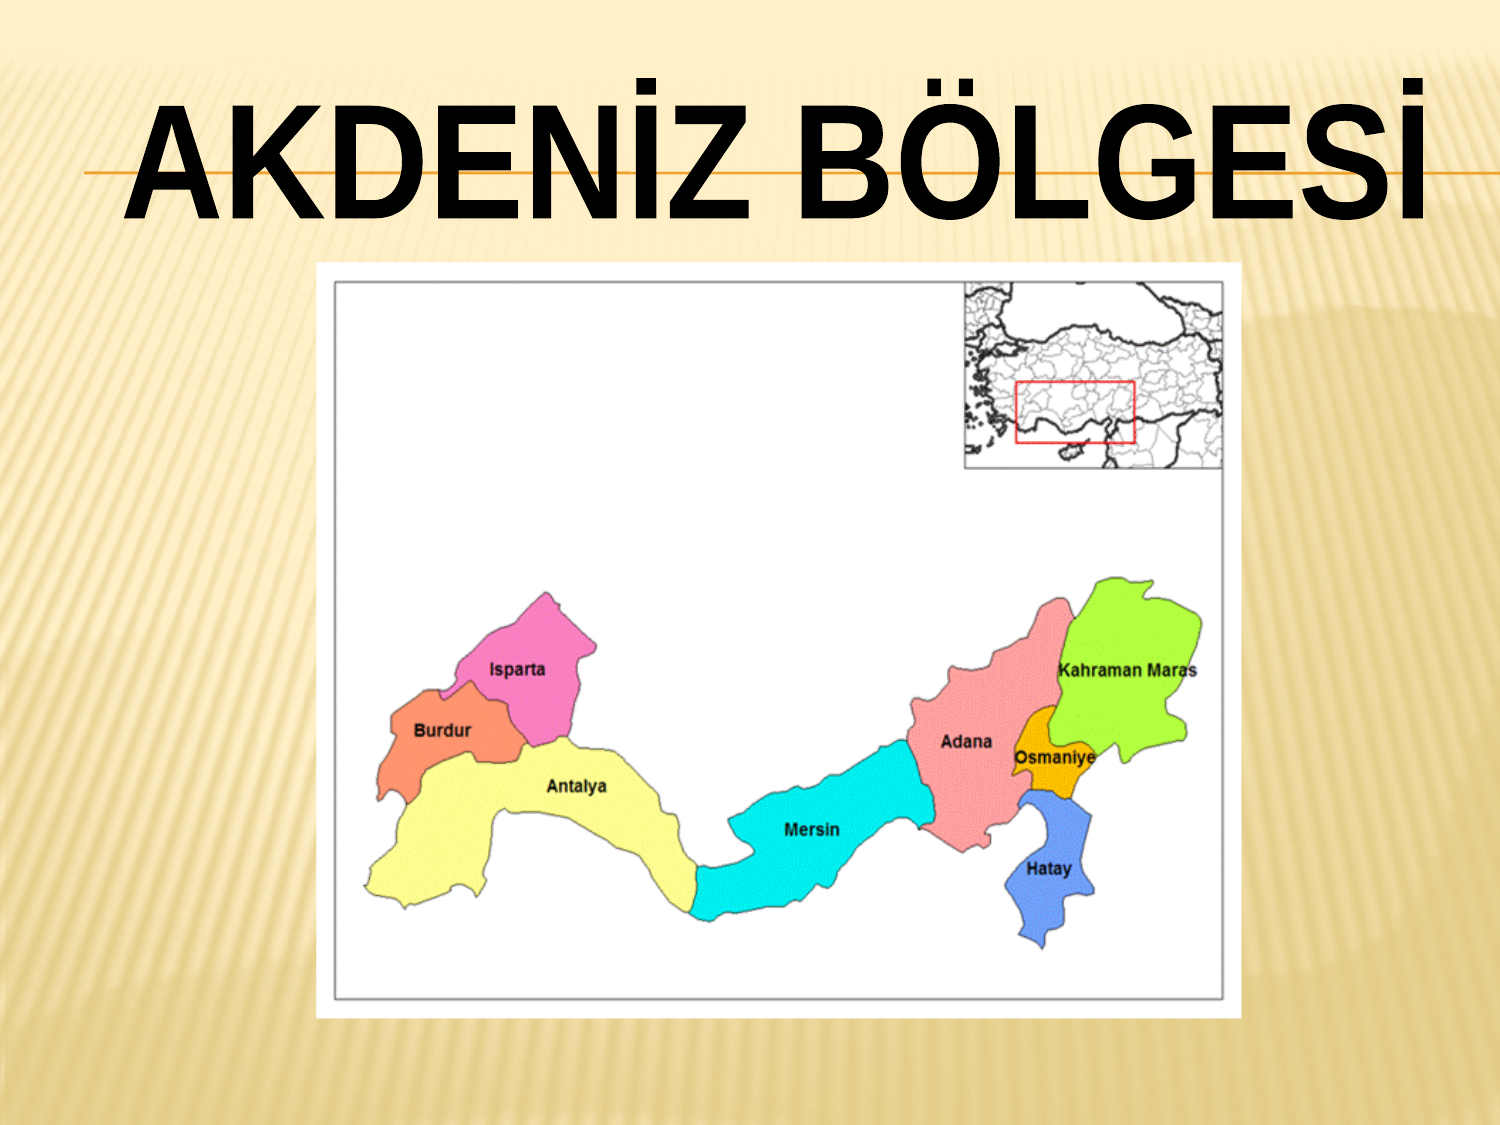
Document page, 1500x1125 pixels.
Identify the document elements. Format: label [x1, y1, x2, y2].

picture [315, 261, 1243, 1020]
text_box [596, 160, 808, 259]
